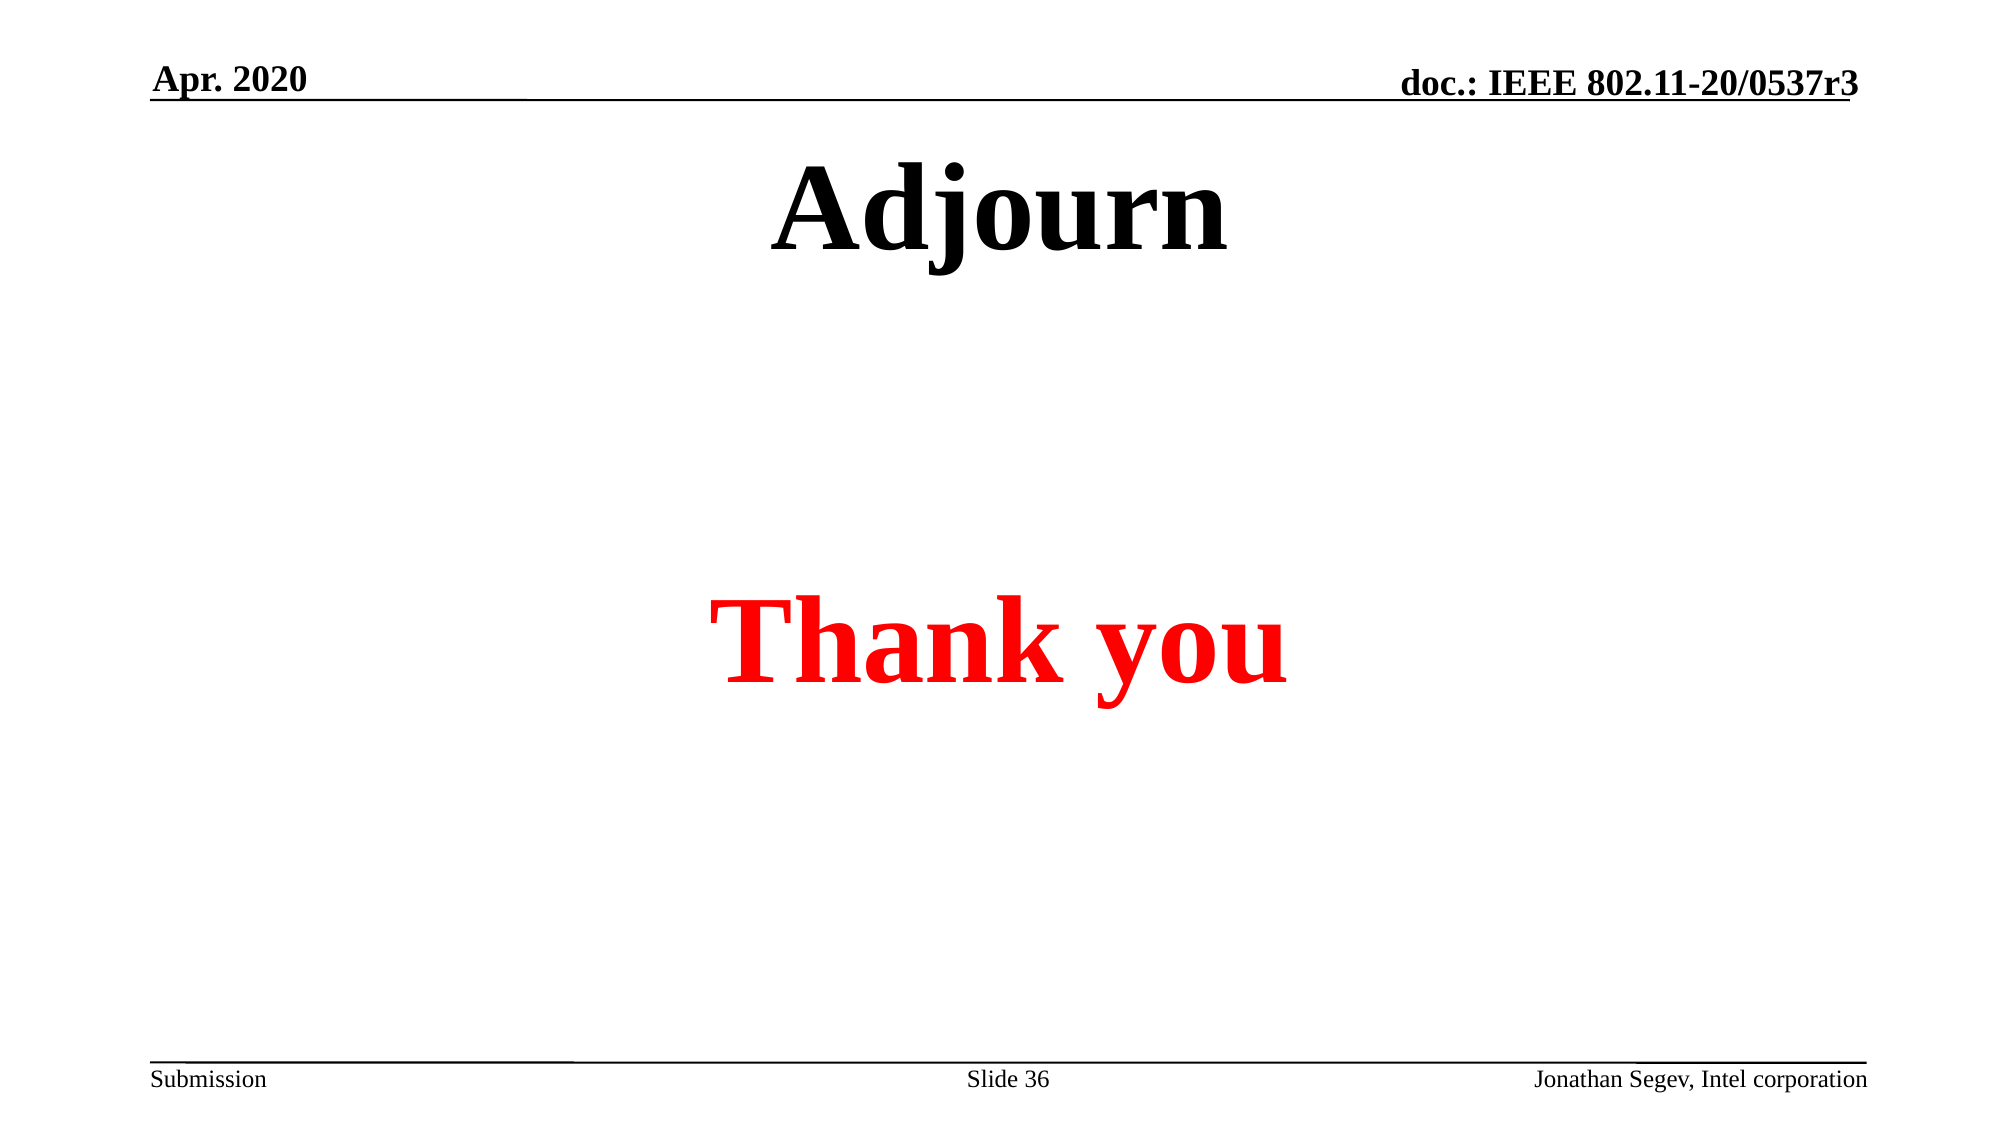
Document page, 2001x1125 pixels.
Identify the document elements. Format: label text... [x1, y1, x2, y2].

footer Jonathan Segev, Intel corporation [1171, 1061, 1869, 1093]
title Adjourn [149, 112, 1850, 288]
list Thank you [149, 324, 1850, 1000]
slide_number Slide 36 [950, 1061, 1067, 1123]
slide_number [152, 54, 563, 100]
